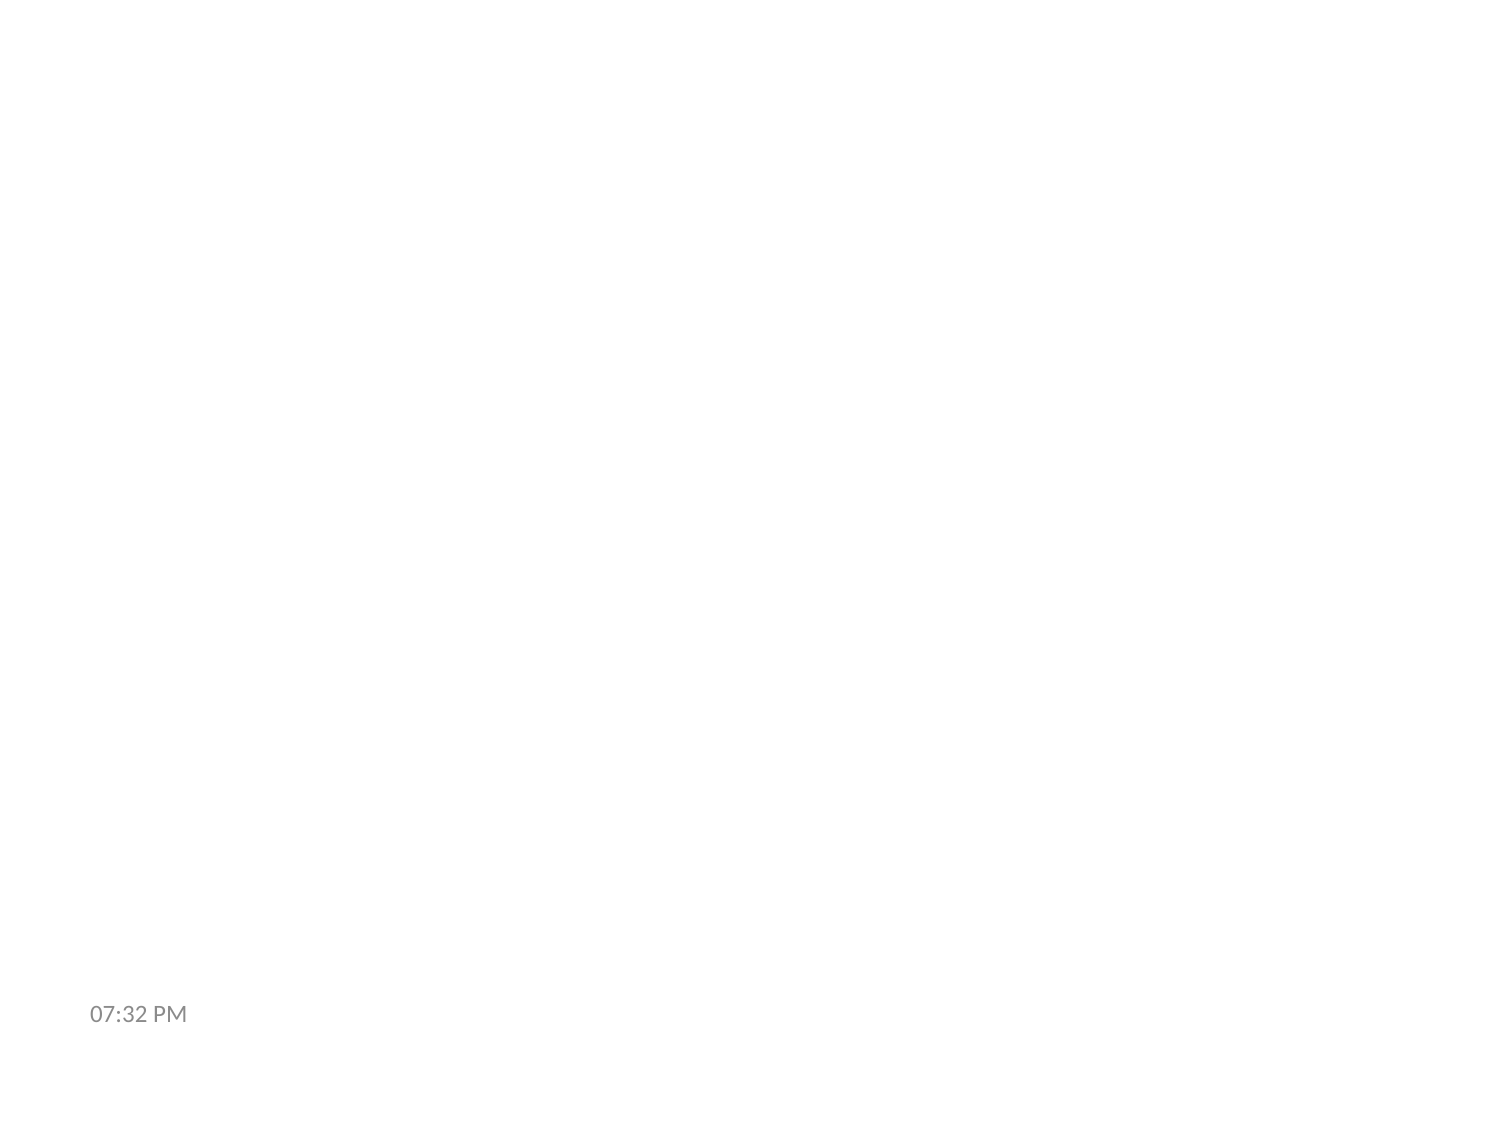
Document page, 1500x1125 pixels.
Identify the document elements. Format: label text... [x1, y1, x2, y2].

text_box 3:35 PM [75, 982, 425, 1043]
